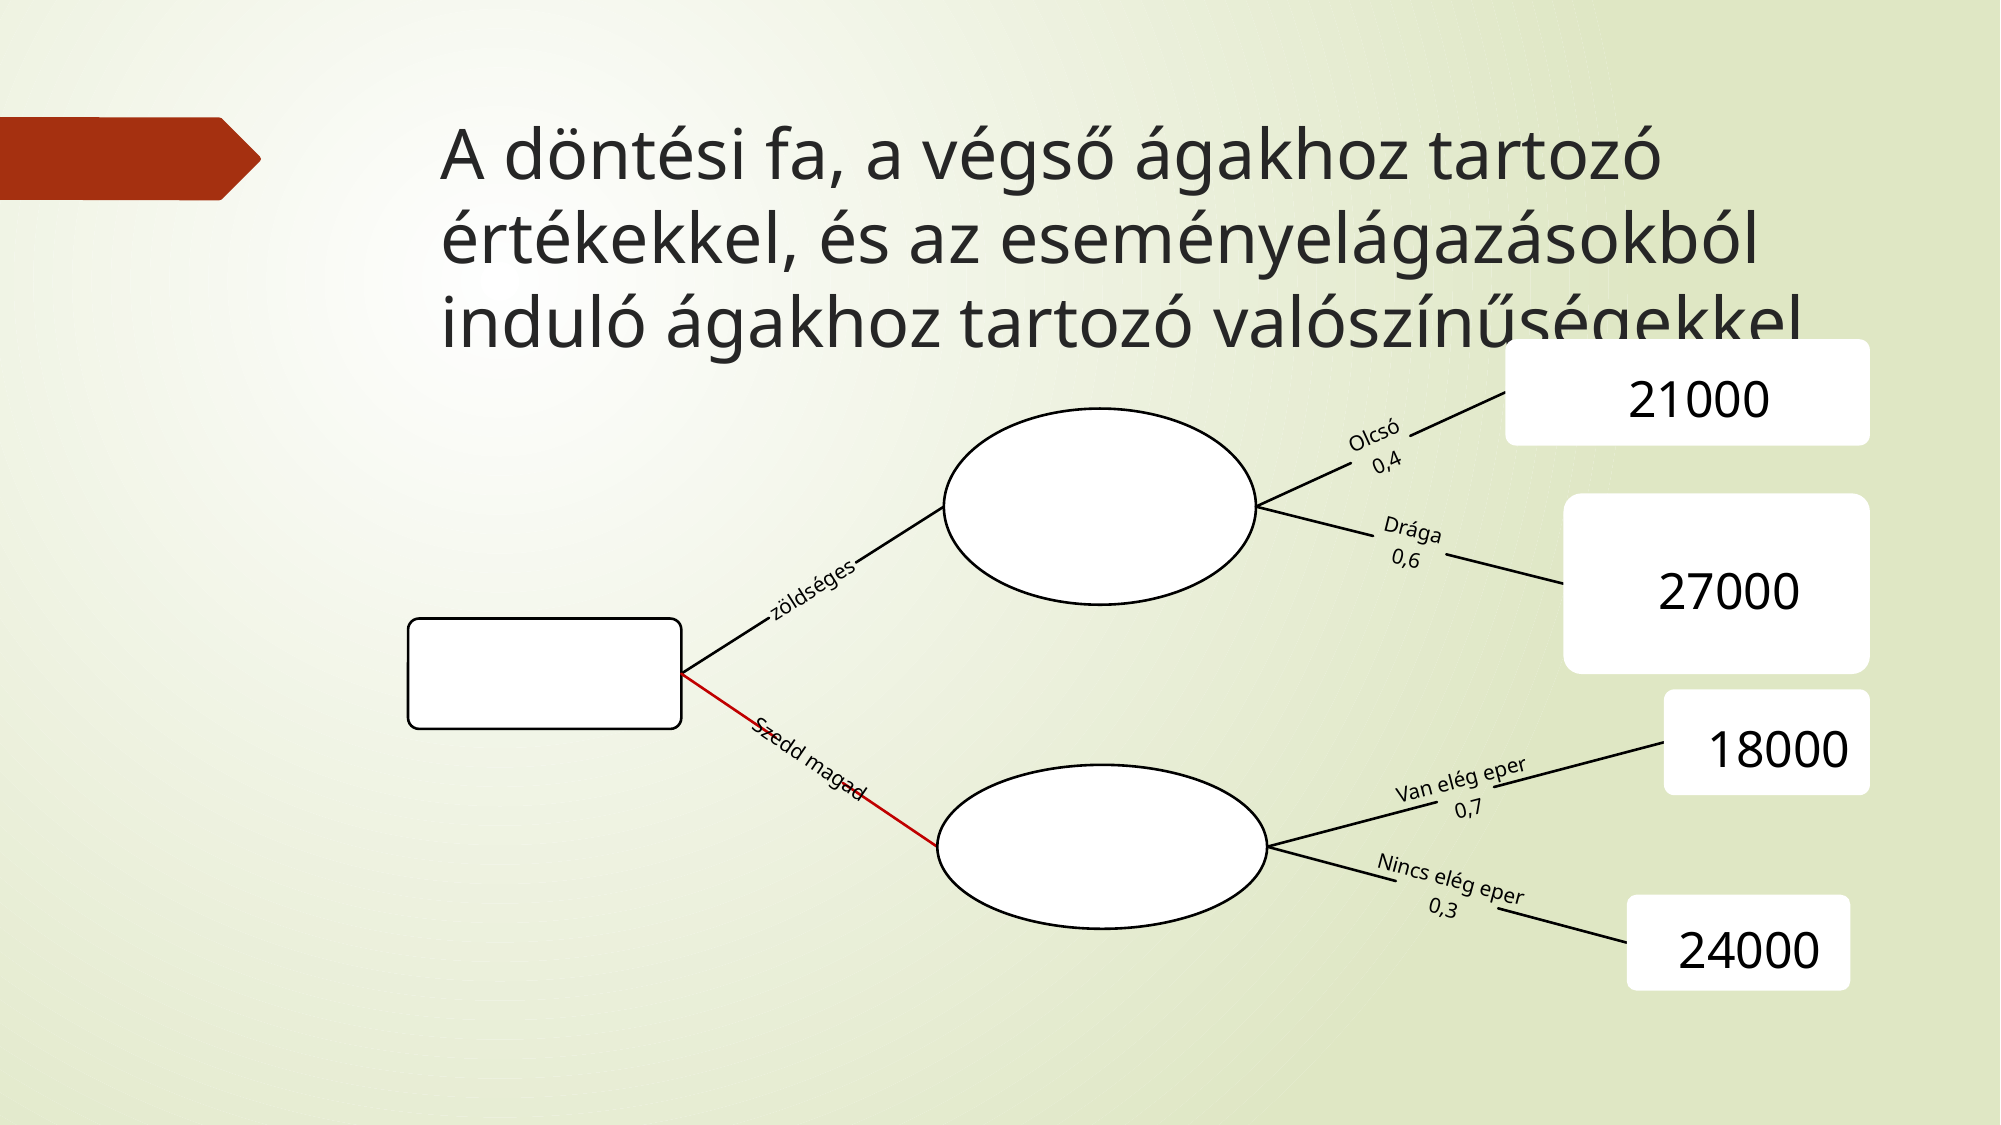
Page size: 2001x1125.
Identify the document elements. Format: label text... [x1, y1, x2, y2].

title A döntési fa, a végső ágakhoz tartozó értékekkel, és az eseményelágazásokból induló ágakhoz tartozó valószínűségekkel [425, 102, 1888, 372]
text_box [407, 319, 1871, 991]
